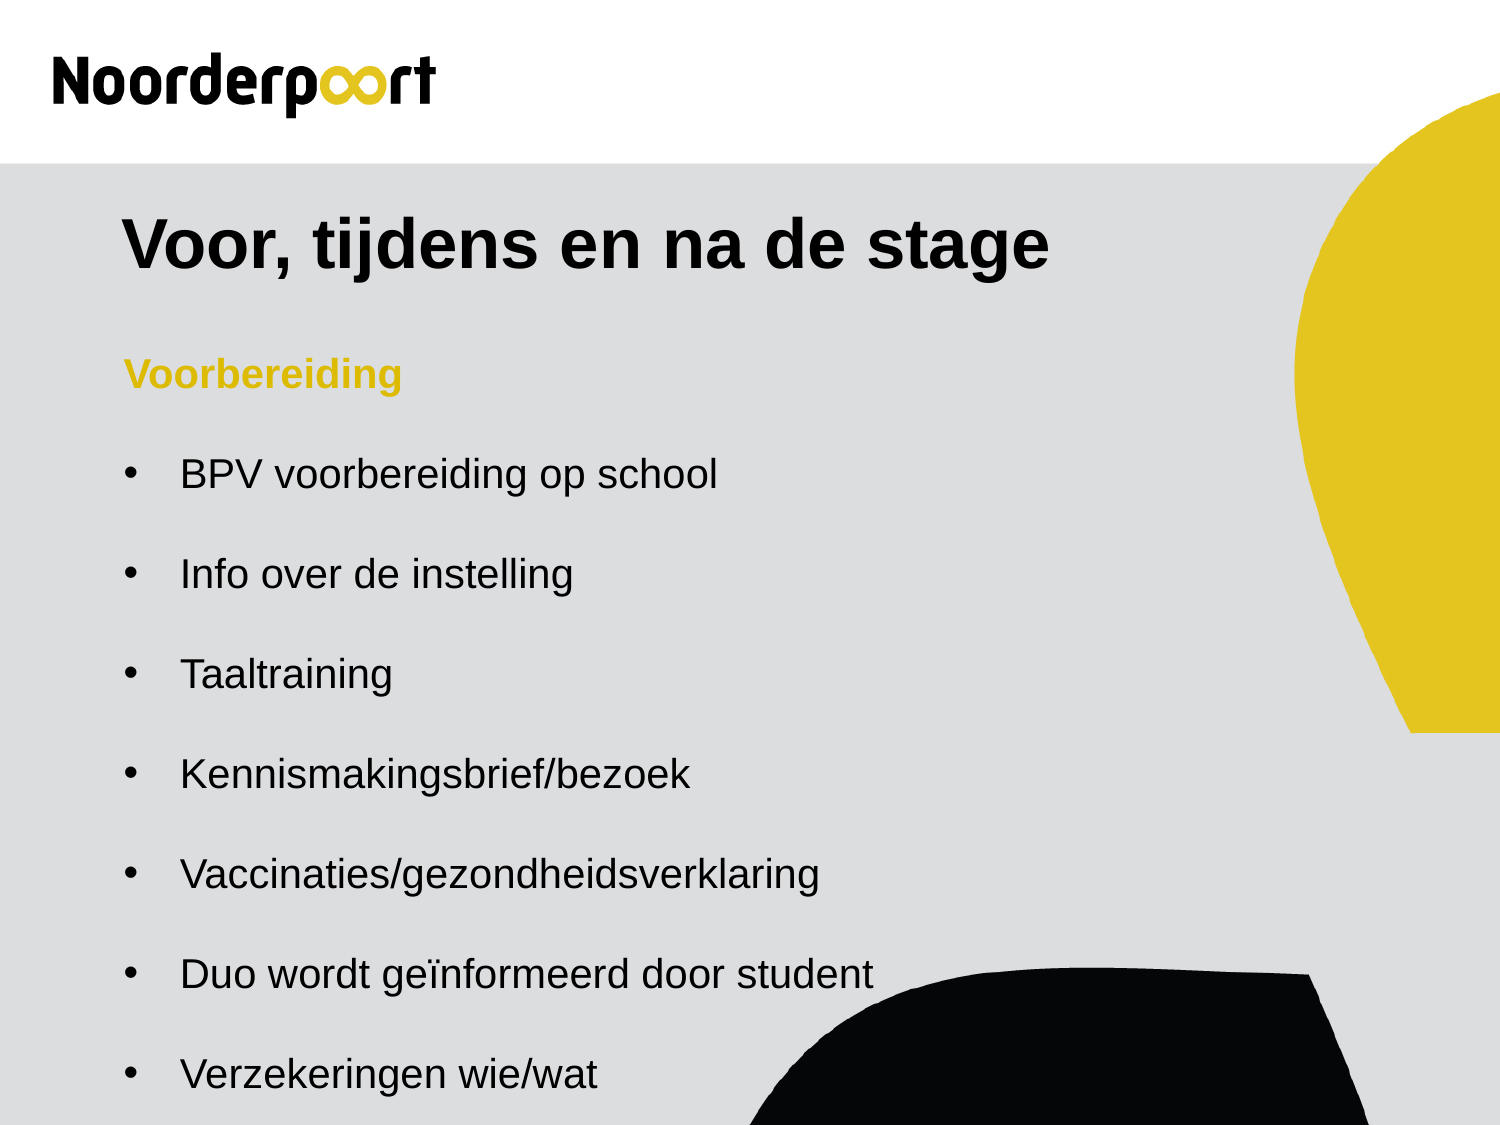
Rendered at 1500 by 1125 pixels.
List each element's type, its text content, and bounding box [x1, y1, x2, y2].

title Voor, tijdens en na de stage [106, 187, 1290, 294]
list Voorbereiding BPV voorbereiding op school Info over de instelling Taaltraining Kennismakingsbrief/bezoek Vaccinaties/gezondheidsverklaring Duo wordt geïnformeerd door student Verzekeringen wie/wat [108, 343, 1292, 927]
picture [0, 0, 1500, 1125]
